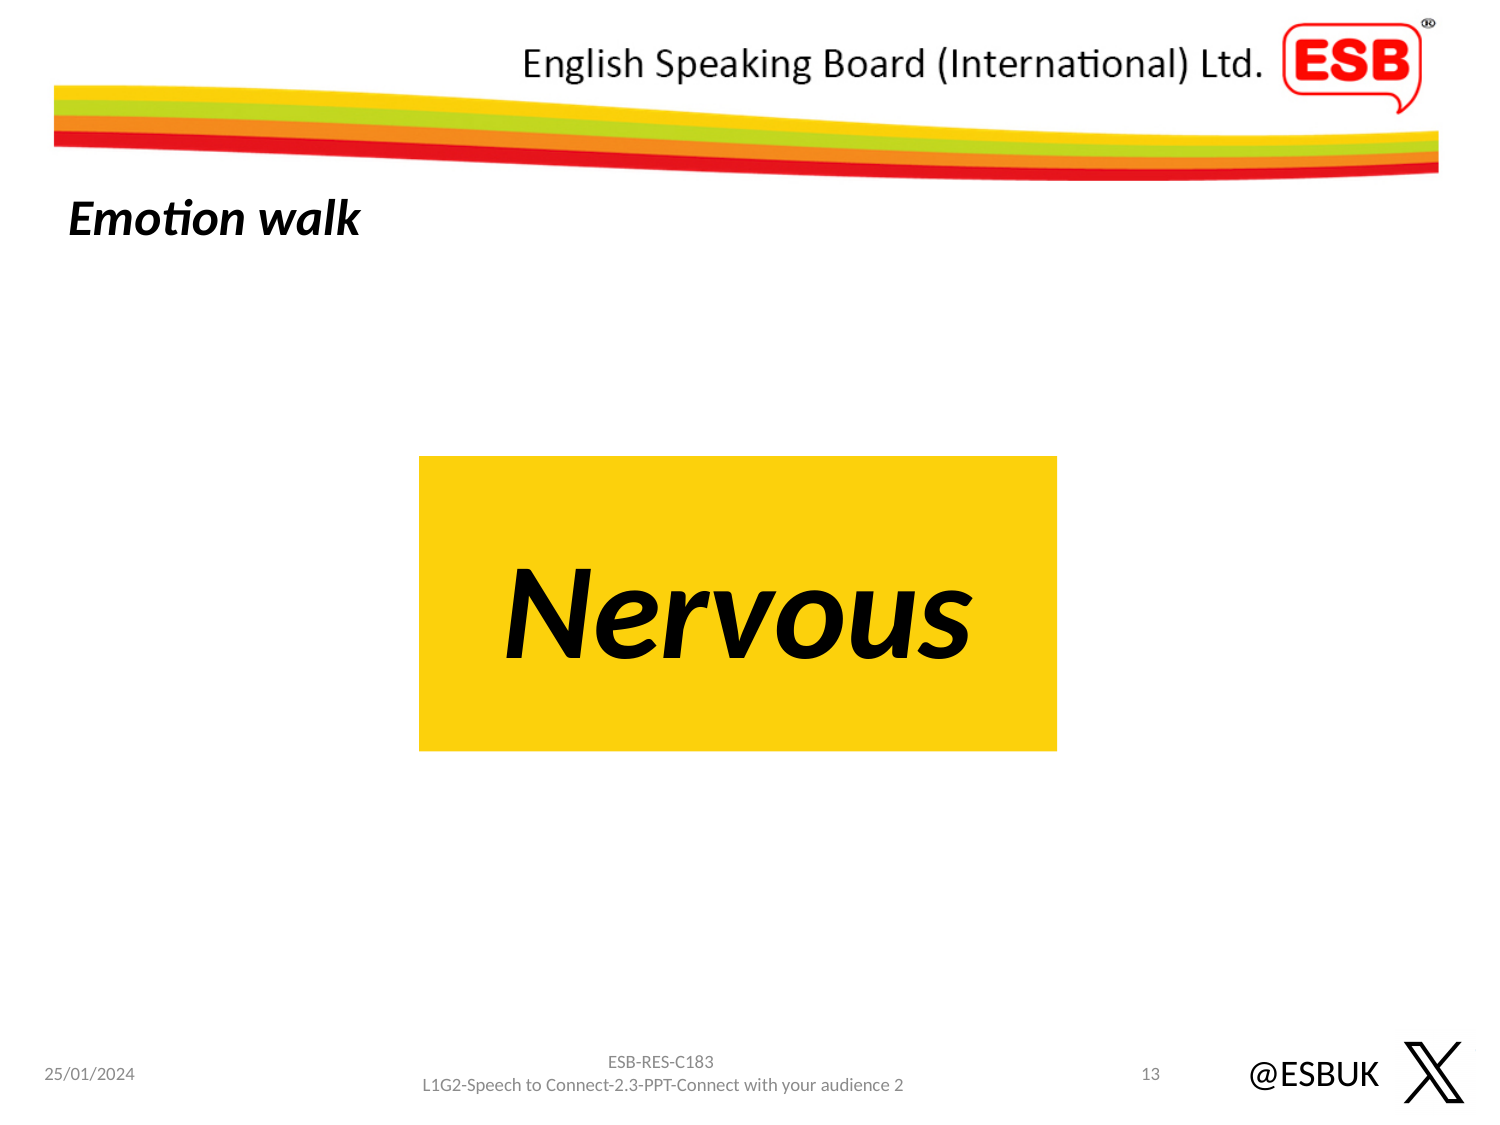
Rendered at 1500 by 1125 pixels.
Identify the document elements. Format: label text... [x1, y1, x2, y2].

picture [1395, 1029, 1476, 1116]
title Emotion walk [53, 183, 1347, 255]
slide_number 13 [930, 1042, 1176, 1103]
footer ESB-RES-C183 L1G2-Speech to Connect-2.3-PPT-Connect with your audience 2 [395, 1042, 930, 1103]
text_box Nervous [418, 455, 1058, 753]
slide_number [29, 1042, 367, 1103]
picture [0, 0, 1500, 189]
